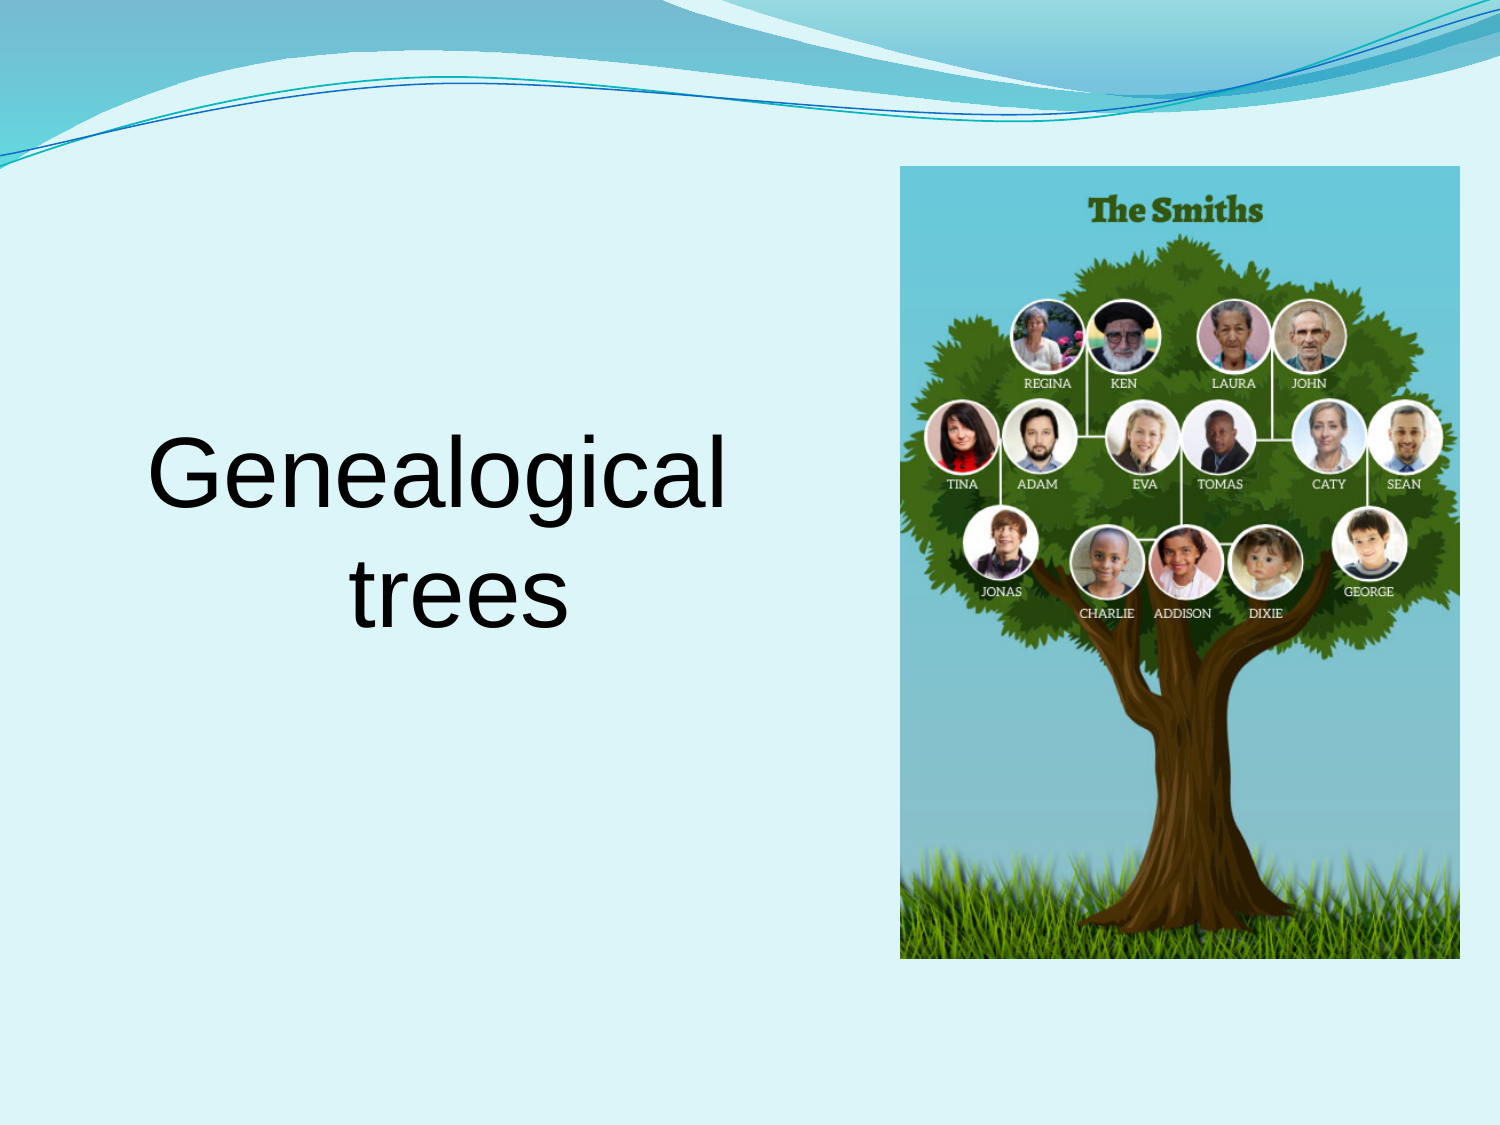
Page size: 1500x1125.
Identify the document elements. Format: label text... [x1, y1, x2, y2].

picture [899, 165, 1460, 960]
list Genealogical trees [24, 399, 850, 725]
